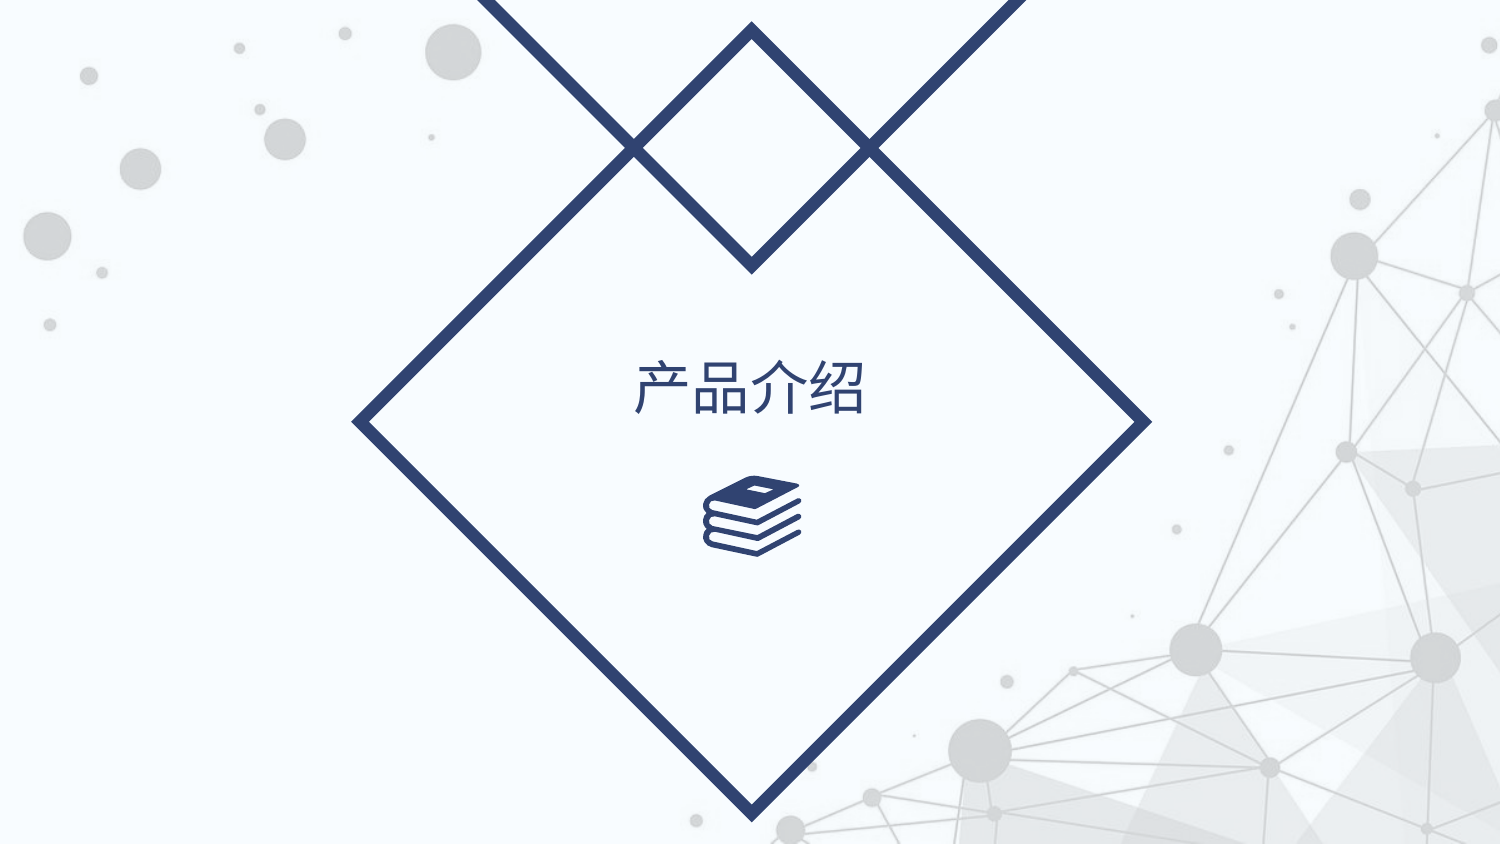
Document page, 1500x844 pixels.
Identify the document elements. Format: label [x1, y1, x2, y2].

text_box [484, 0, 1019, 148]
text_box [703, 475, 802, 557]
text_box [358, 28, 1145, 816]
